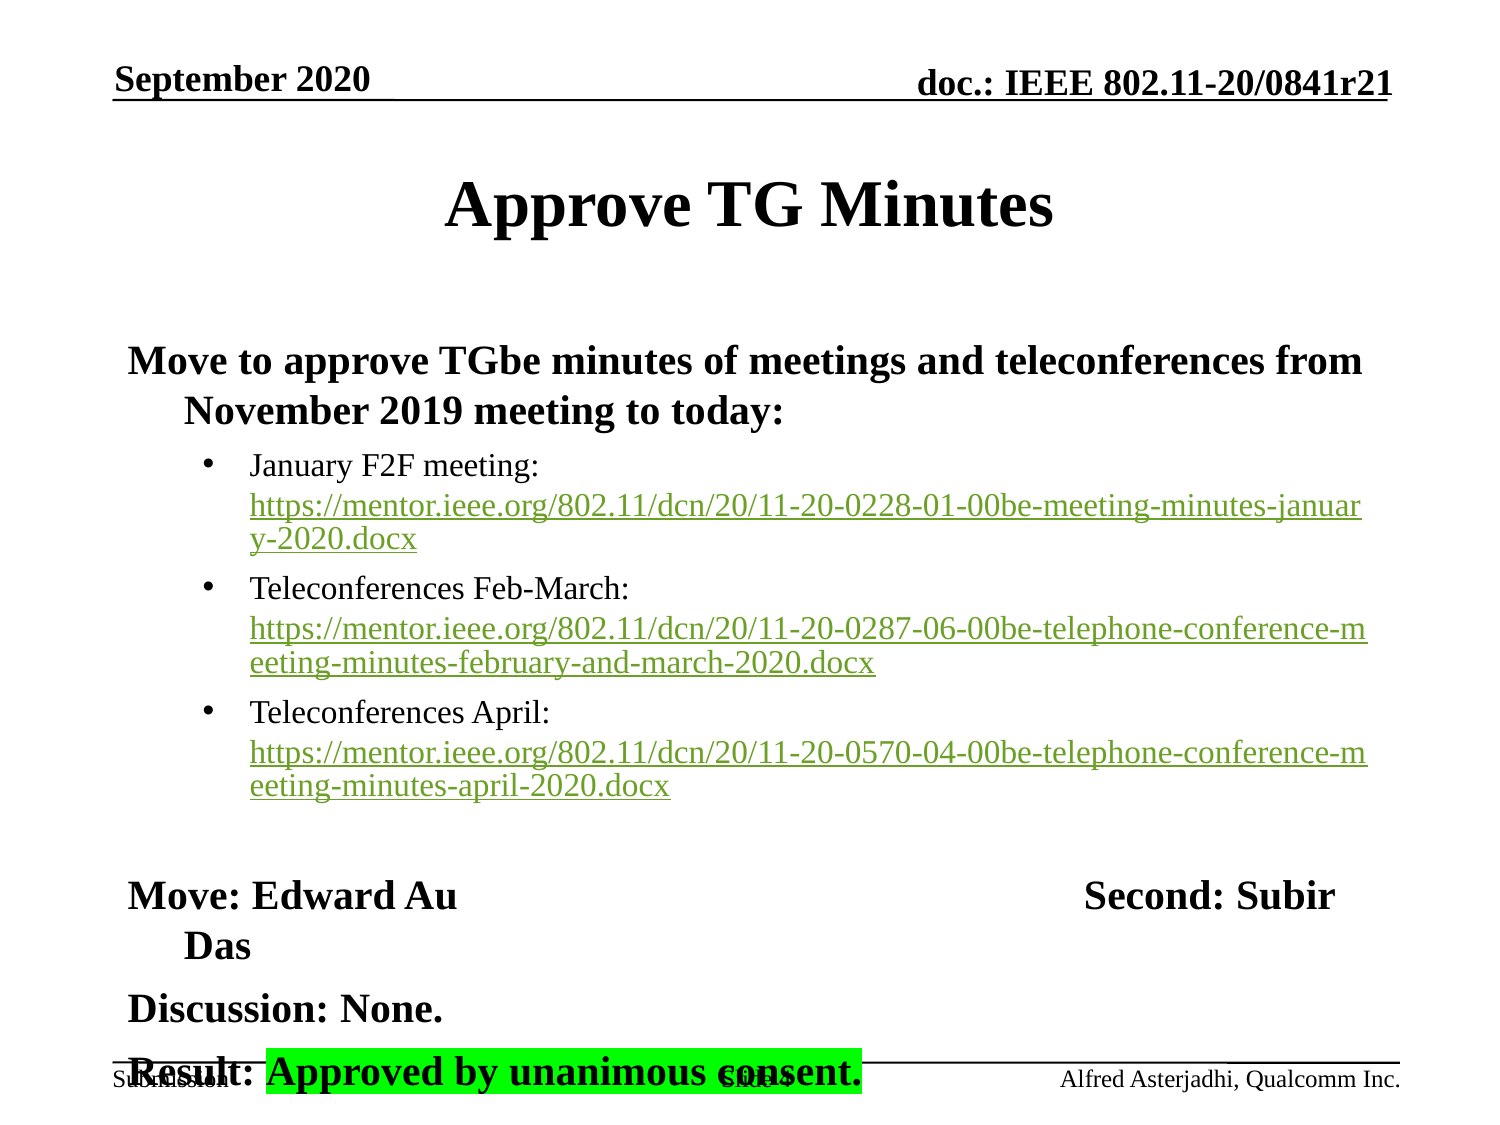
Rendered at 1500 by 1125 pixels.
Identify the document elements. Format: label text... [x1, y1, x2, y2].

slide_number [114, 54, 493, 100]
list Move to approve TGbe minutes of meetings and teleconferences from November 2019 meeting to today: January F2F meeting: https://mentor.ieee.org/802.11/dcn/20/11-20-0228-01-00be-meeting-minutes-january-2020.docx Teleconferences Feb-March: https://mentor.ieee.org/802.11/dcn/20/11-20-0287-06-00be-telephone-conference-meeting-minutes-february-and-march-2020.docx Teleconferences April: https://mentor.ieee.org/802.11/dcn/20/11-20-0570-04-00be-telephone-conference-meeting-minutes-april-2020.docx Move: Edward Au Second: Subir Das Discussion: None. Result: Approved by unanimous consent. [112, 324, 1388, 1000]
title Approve TG Minutes [112, 112, 1388, 288]
slide_number Slide 4 [712, 1061, 800, 1123]
footer Alfred Asterjadhi, Qualcomm Inc. [878, 1061, 1402, 1093]
